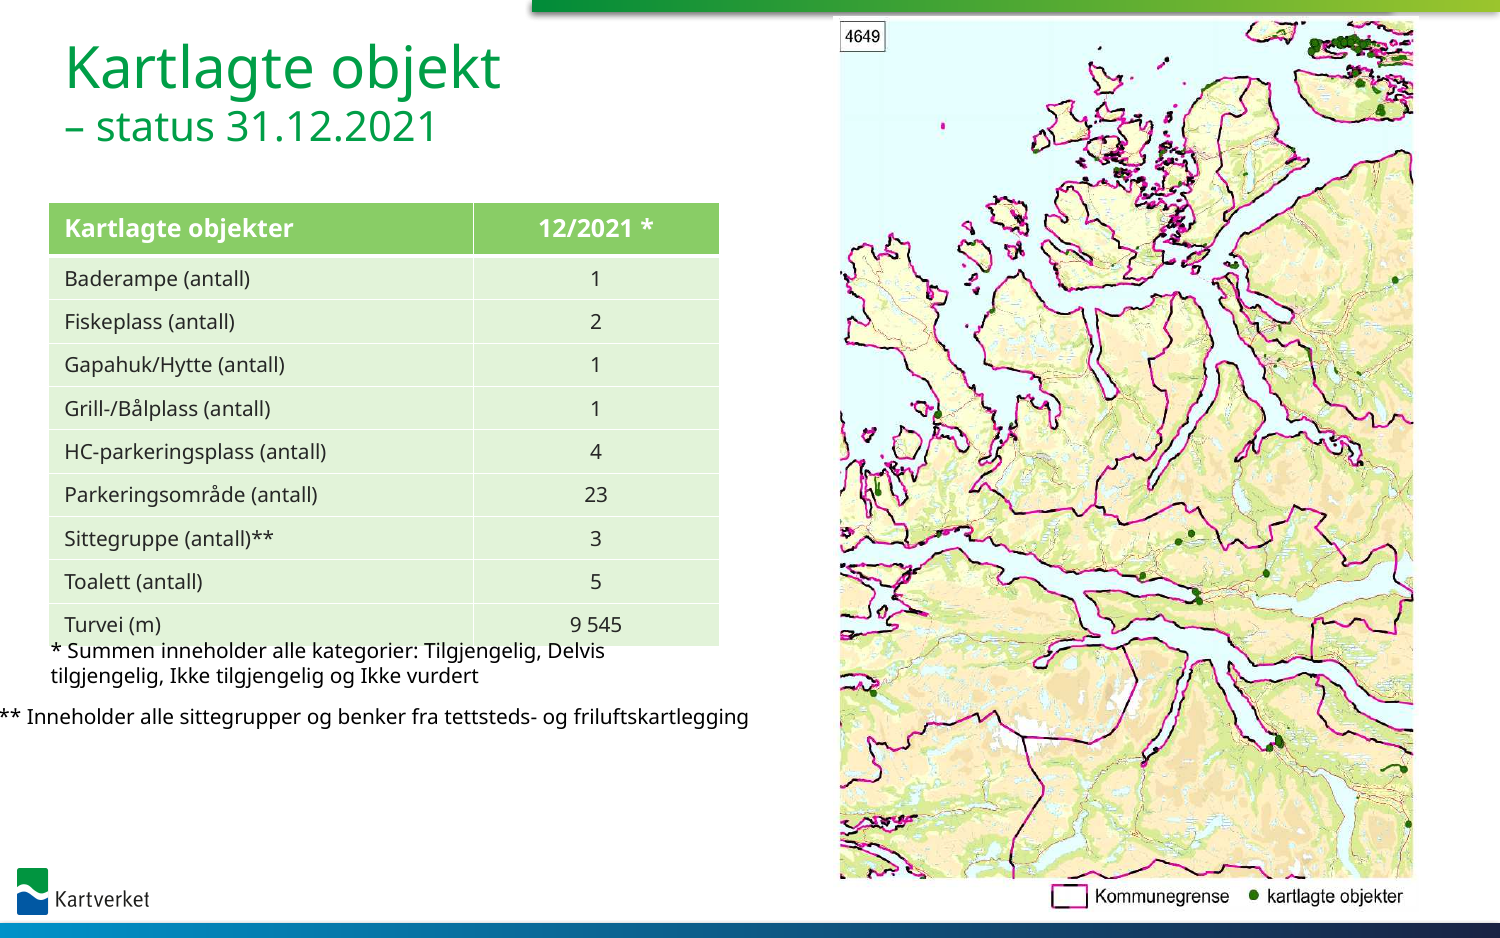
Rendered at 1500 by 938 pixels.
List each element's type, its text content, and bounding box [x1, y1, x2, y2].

table_cell HC-parkeringsplass (antall) [49, 430, 473, 473]
table_header 12/2021 * [474, 203, 719, 254]
table_cell Sittegruppe (antall)** [49, 517, 473, 559]
table_cell 9 545 [474, 604, 719, 630]
table_cell 1 [474, 387, 719, 429]
table_cell 3 [474, 517, 719, 559]
table_cell Baderampe (antall) [49, 258, 473, 299]
table_cell Turvei (m) [49, 604, 473, 630]
table_cell 2 [474, 300, 719, 343]
picture [833, 16, 1419, 913]
table_cell Parkeringsområde (antall) [49, 474, 473, 516]
text_box * Summen inneholder alle kategorier: Tilgjengelig, Delvis tilgjengelig, Ikke tilgjengelig og Ikke vurdert [35, 630, 721, 696]
table_cell Toalett (antall) [49, 560, 473, 603]
text_box ** Inneholder alle sittegrupper og benker fra tettsteds- og friluftskartlegging [0, 696, 765, 736]
table_cell Fiskeplass (antall) [49, 300, 473, 343]
text_box Kartlagte objekt – status 31.12.2021 [49, 26, 828, 158]
table_cell 5 [474, 560, 719, 603]
table_cell 23 [474, 474, 719, 516]
table_cell Grill-/Bålplass (antall) [49, 387, 473, 429]
table_header Kartlagte objekter [49, 203, 473, 254]
table_cell 1 [474, 344, 719, 386]
table_cell 1 [474, 258, 719, 299]
text_box Kartlagte objekt – status 31.12.2021 [1424, 26, 1431, 158]
table_cell 4 [474, 430, 719, 473]
table_cell Gapahuk/Hytte (antall) [49, 344, 473, 386]
